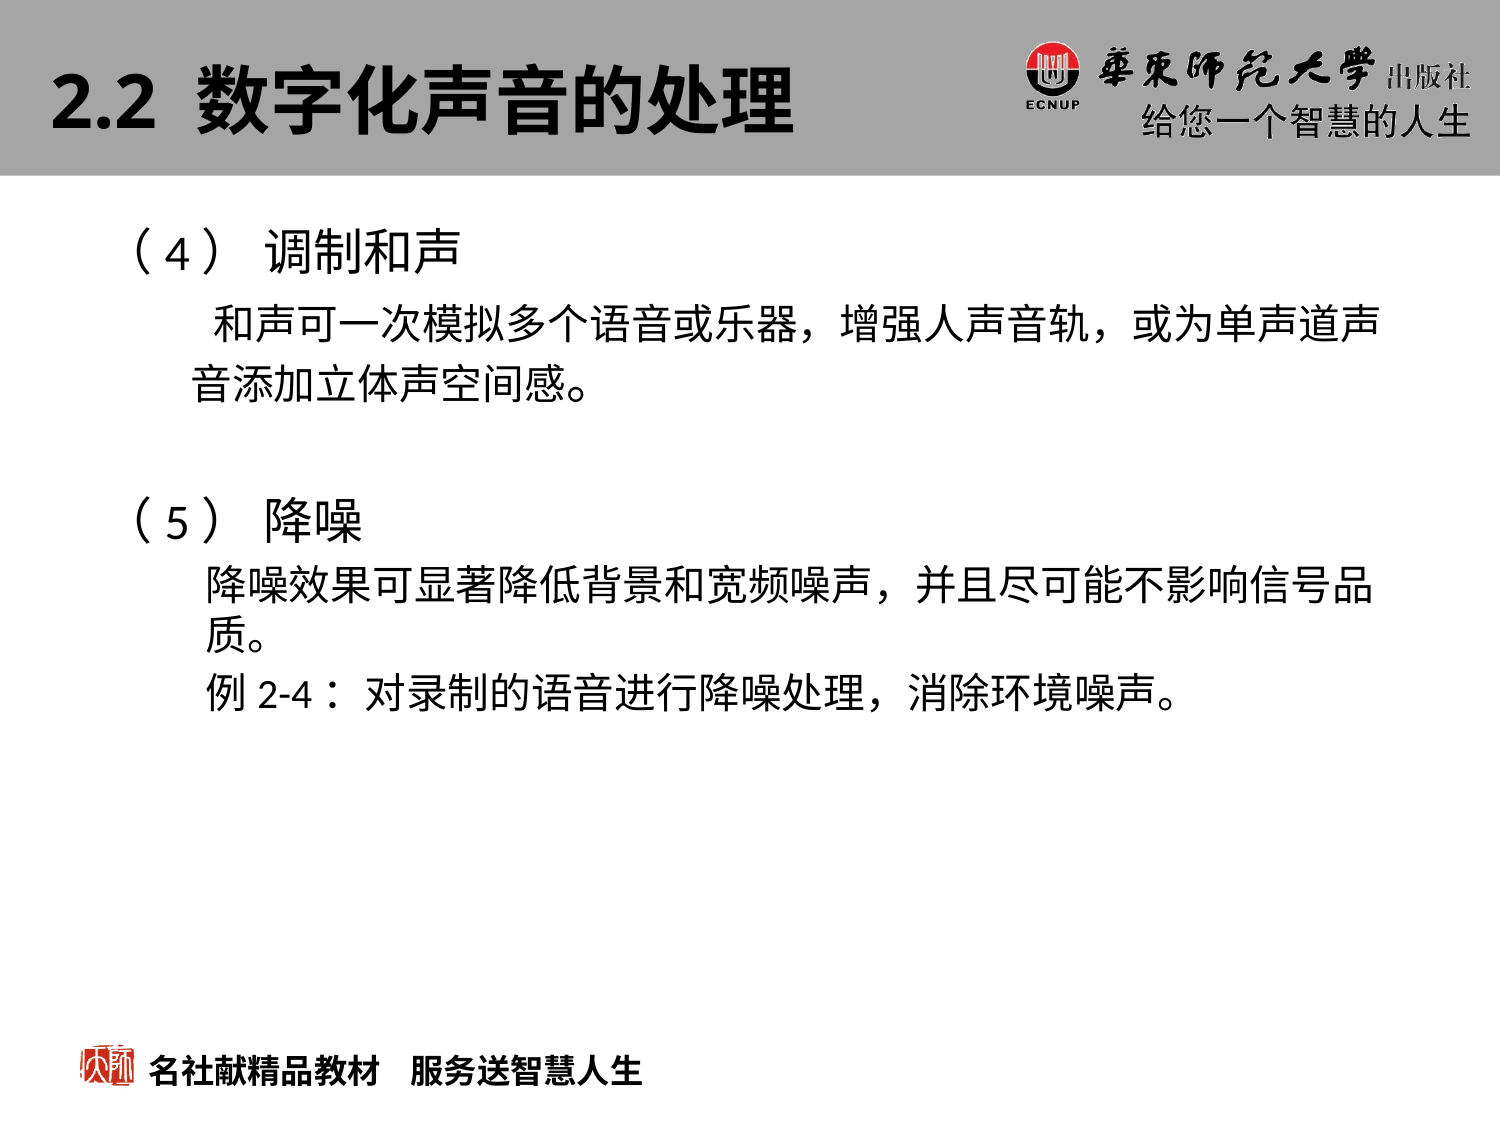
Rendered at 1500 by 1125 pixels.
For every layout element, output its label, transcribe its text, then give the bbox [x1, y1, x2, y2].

picture [1009, 35, 1500, 153]
picture [70, 1042, 138, 1090]
title 2.2 数字化声音的处理 [35, 58, 1198, 139]
list （4） 调制和声 和声可一次模拟多个语音或乐器，增强人声音轨，或为单声道声音添加立体声空间感。 （5） 降噪 降噪效果可显著降低背景和宽频噪声，并且尽可能不影响信号品质。 例2-4：对录制的语音进行降噪处理，消除环境噪声。 [87, 212, 1424, 1050]
